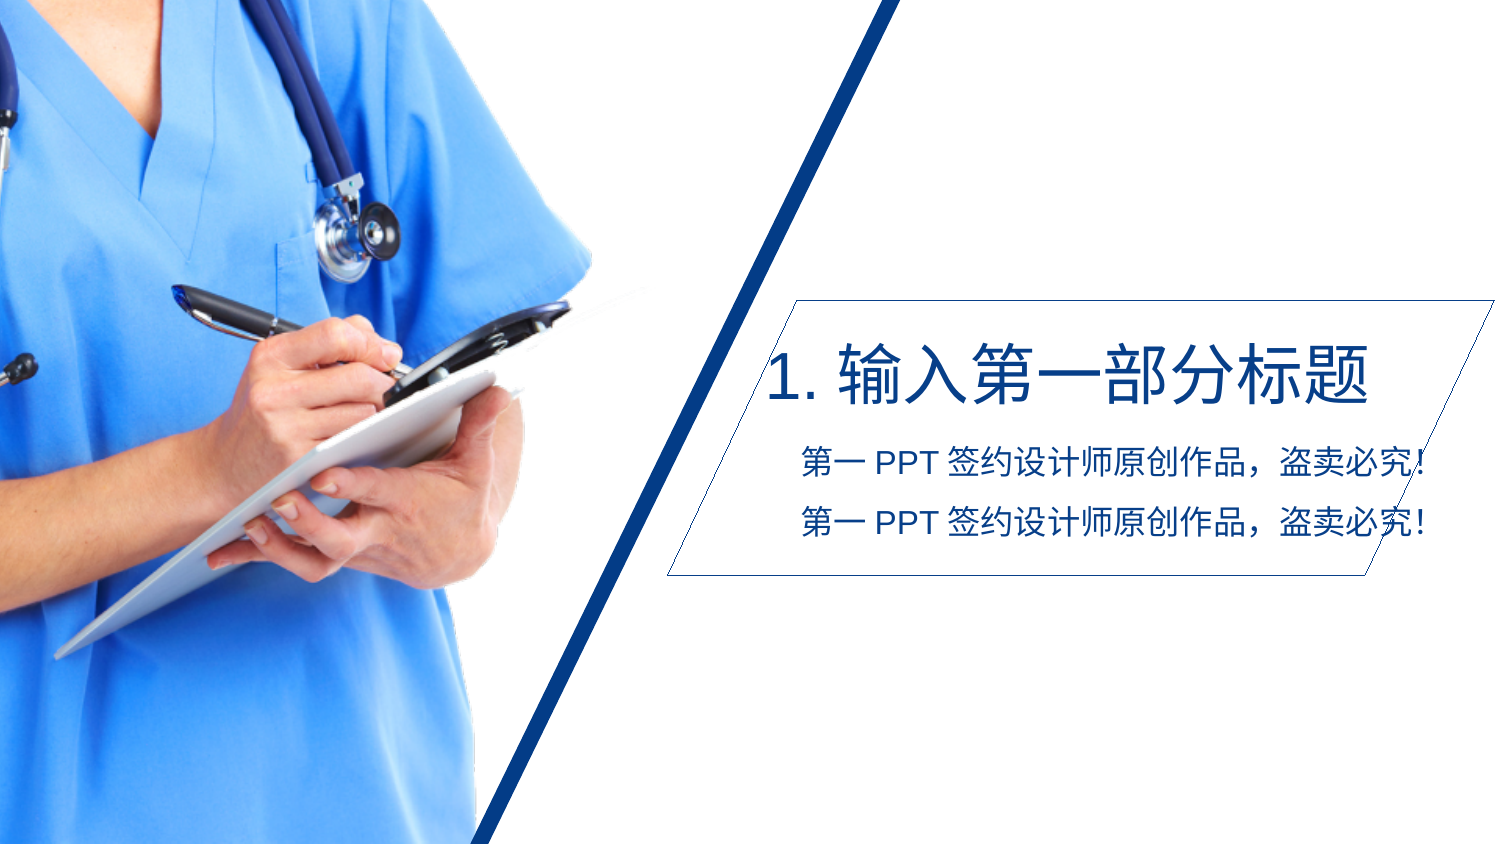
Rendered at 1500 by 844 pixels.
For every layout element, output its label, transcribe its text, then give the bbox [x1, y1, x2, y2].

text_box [454, 0, 940, 844]
text_box 1.输入第一部分标题 [943, 327, 1424, 413]
picture [0, 0, 454, 844]
text_box [943, 300, 1495, 413]
text_box 第一PPT签约设计师原创作品，盗卖必究！ 第一PPT签约设计师原创作品，盗卖必究！ [943, 413, 1500, 609]
